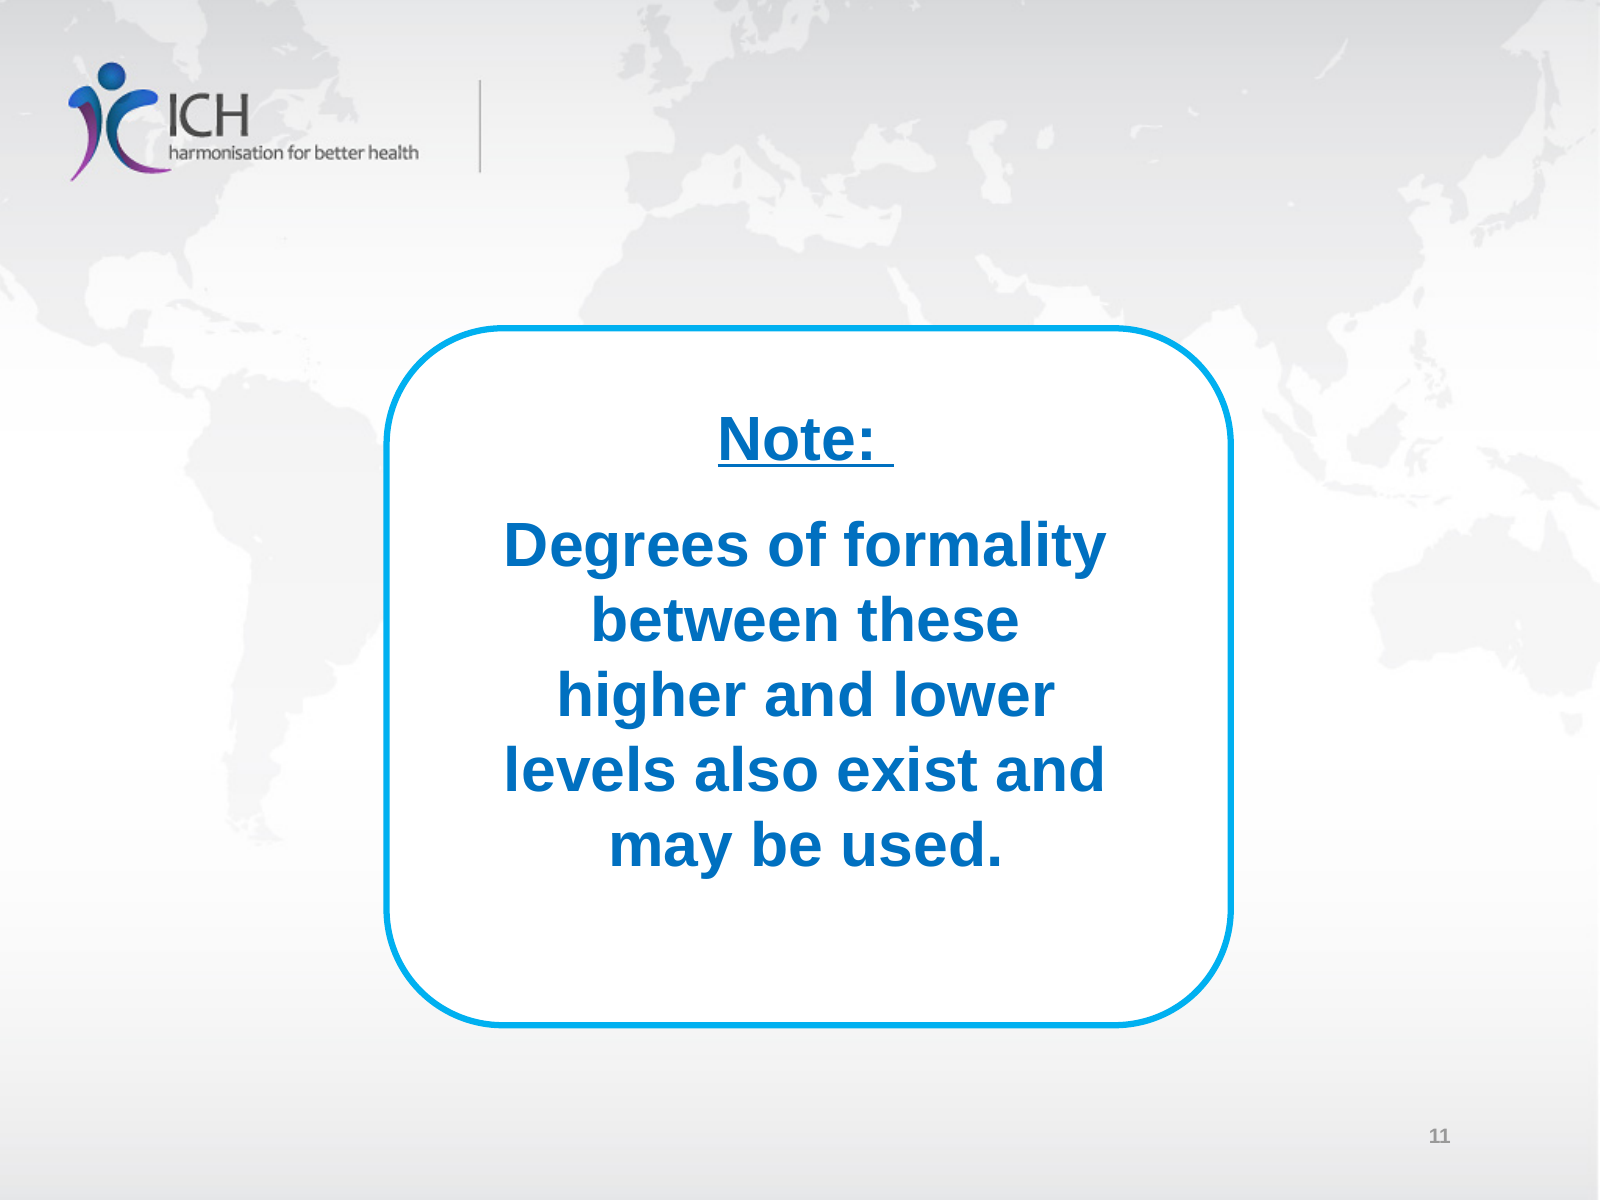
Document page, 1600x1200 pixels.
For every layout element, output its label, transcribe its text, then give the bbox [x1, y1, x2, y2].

list Note: Degrees of formality between these higher and lower levels also exist and may be used. [492, 393, 1120, 961]
text_box [386, 328, 1231, 1026]
picture [0, 0, 1600, 1200]
